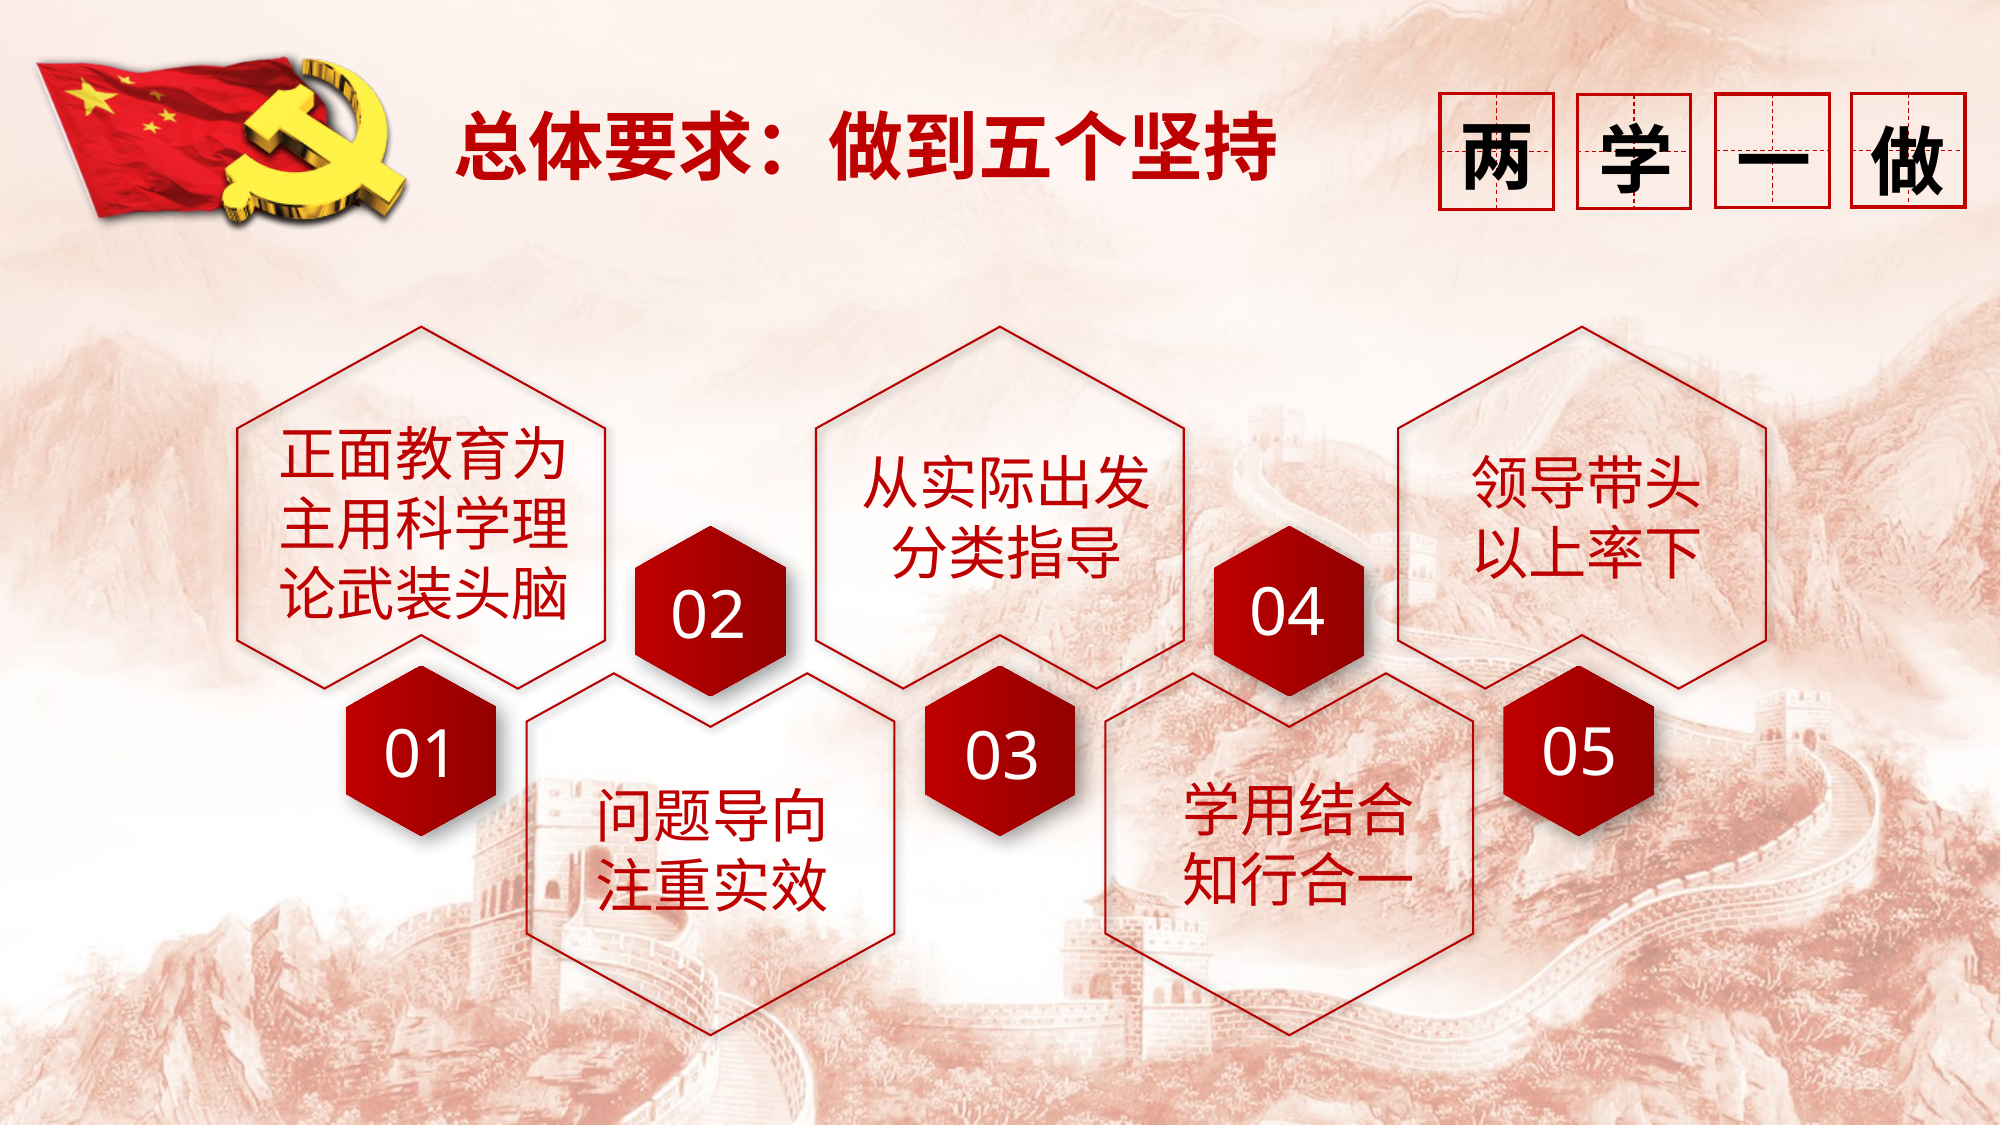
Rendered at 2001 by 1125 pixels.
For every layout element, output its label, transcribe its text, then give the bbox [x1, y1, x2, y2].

picture [0, 0, 2001, 1125]
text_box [1715, 93, 1830, 208]
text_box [526, 673, 895, 1036]
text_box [1105, 673, 1487, 1036]
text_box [1440, 93, 1554, 210]
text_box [924, 689, 1076, 836]
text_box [1213, 526, 1365, 673]
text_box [1503, 689, 1655, 836]
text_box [29, 49, 414, 235]
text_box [345, 689, 497, 836]
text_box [635, 526, 786, 673]
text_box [237, 326, 608, 689]
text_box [1577, 94, 1691, 209]
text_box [1851, 93, 1966, 208]
text_box 总体要求：做到五个坚持 [438, 92, 1333, 209]
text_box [1398, 326, 1775, 689]
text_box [815, 326, 1196, 689]
